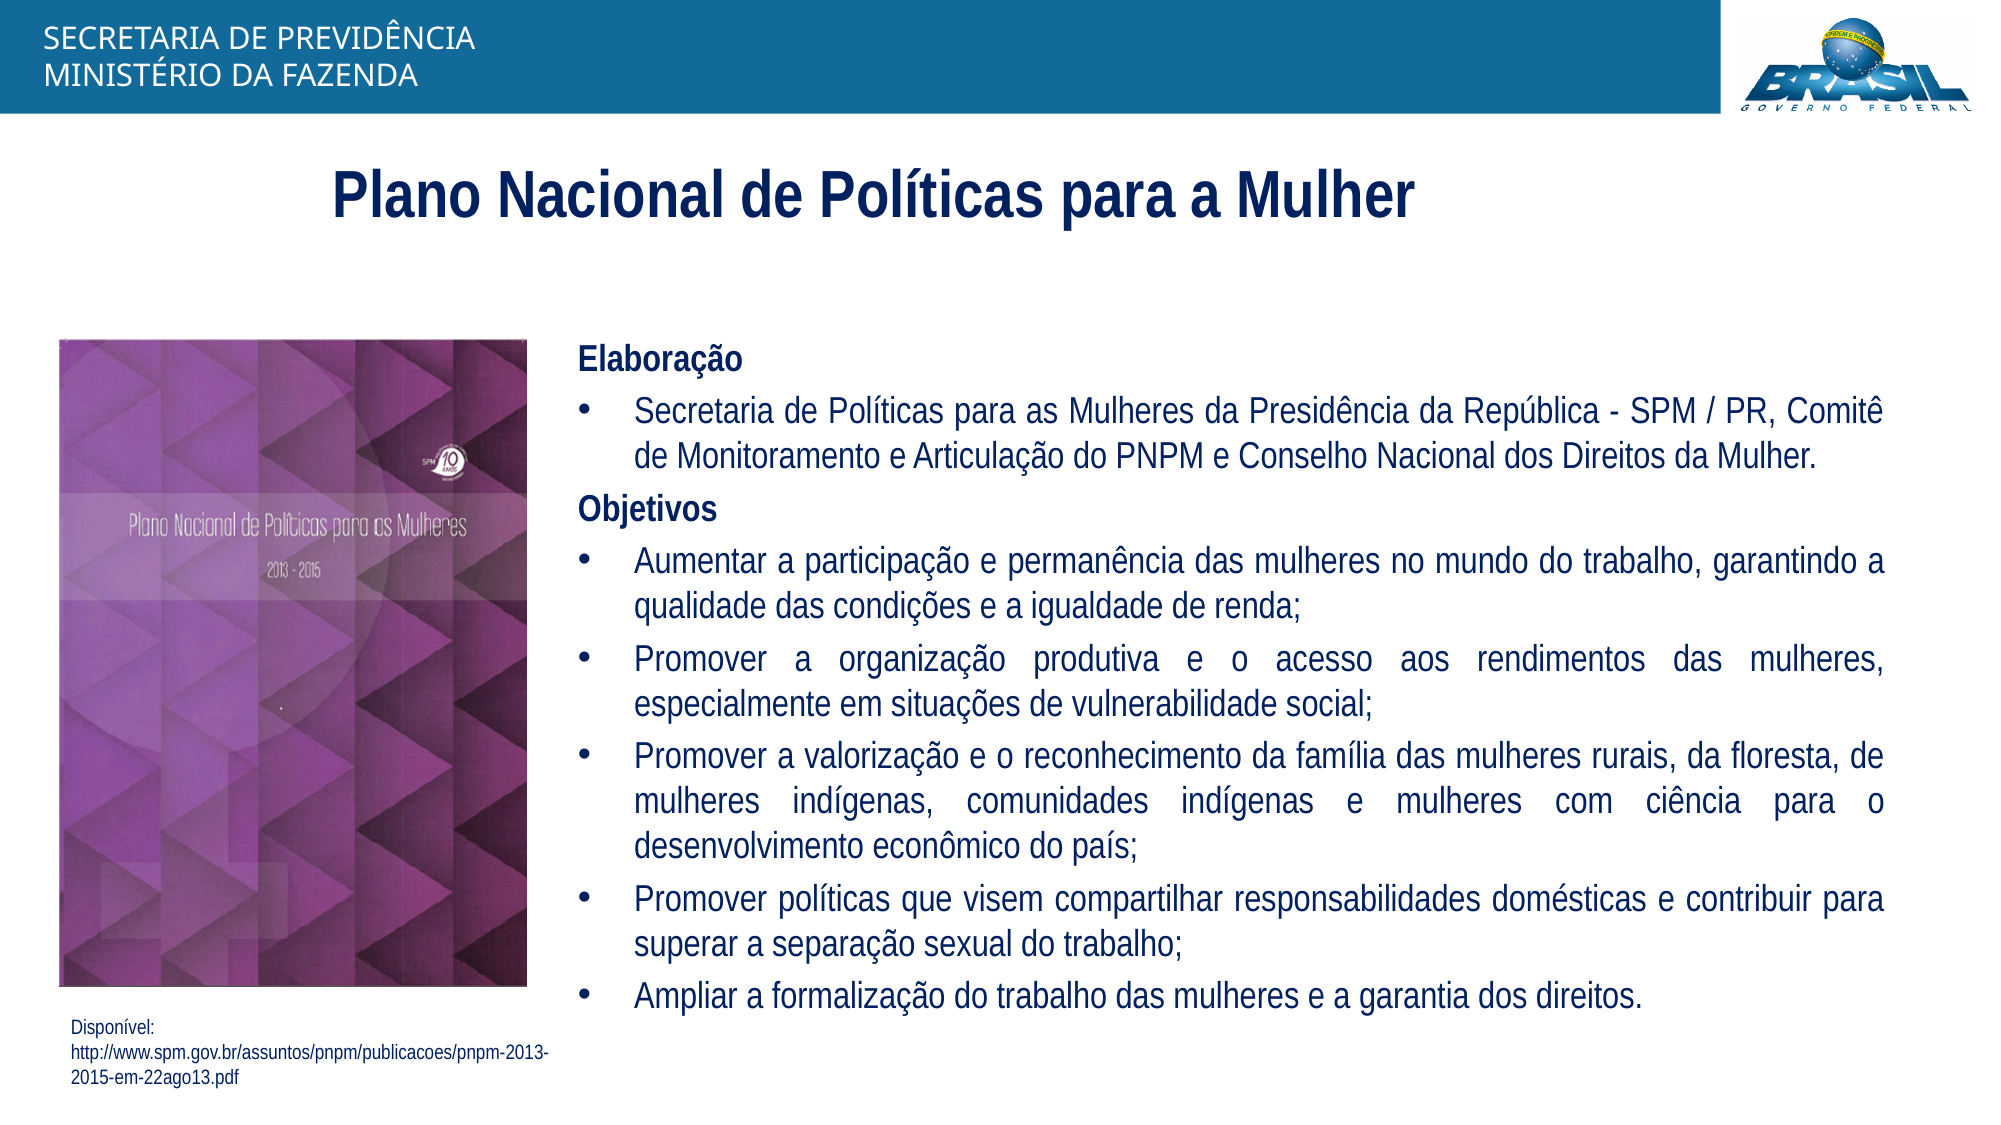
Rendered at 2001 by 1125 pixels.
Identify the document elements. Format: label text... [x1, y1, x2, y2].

picture [1741, 18, 1972, 111]
text_box Plano Nacional de Políticas para a Mulher [54, 160, 1711, 222]
list Elaboração Secretaria de Políticas para as Mulheres da Presidência da República - SPM / PR, Comitê de Monitoramento e Articulação do PNPM e Conselho Nacional dos Direitos da Mulher. Objetivos Aumentar a participação e permanência das mulheres no mundo do trabalho, garantindo a qualidade das condições e a igualdade de renda; Promover a organização produtiva e o acesso aos rendimentos das mulheres, especialmente em situações de vulnerabilidade social; Promover a valorização e o reconhecimento da família das mulheres rurais, da floresta, de mulheres indígenas, comunidades indígenas e mulheres com ciência para o desenvolvimento econômico do país; Promover políticas que visem compartilhar responsabilidades domésticas e contribuir para superar a separação sexual do trabalho; Ampliar a formalização do trabalho das mulheres e a garantia dos direitos. [562, 326, 1901, 1098]
text_box Disponível: http://www.spm.gov.br/assuntos/pnpm/publicacoes/pnpm-2013-2015-em-22ago13.pdf [55, 1006, 576, 1096]
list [59, 337, 528, 987]
